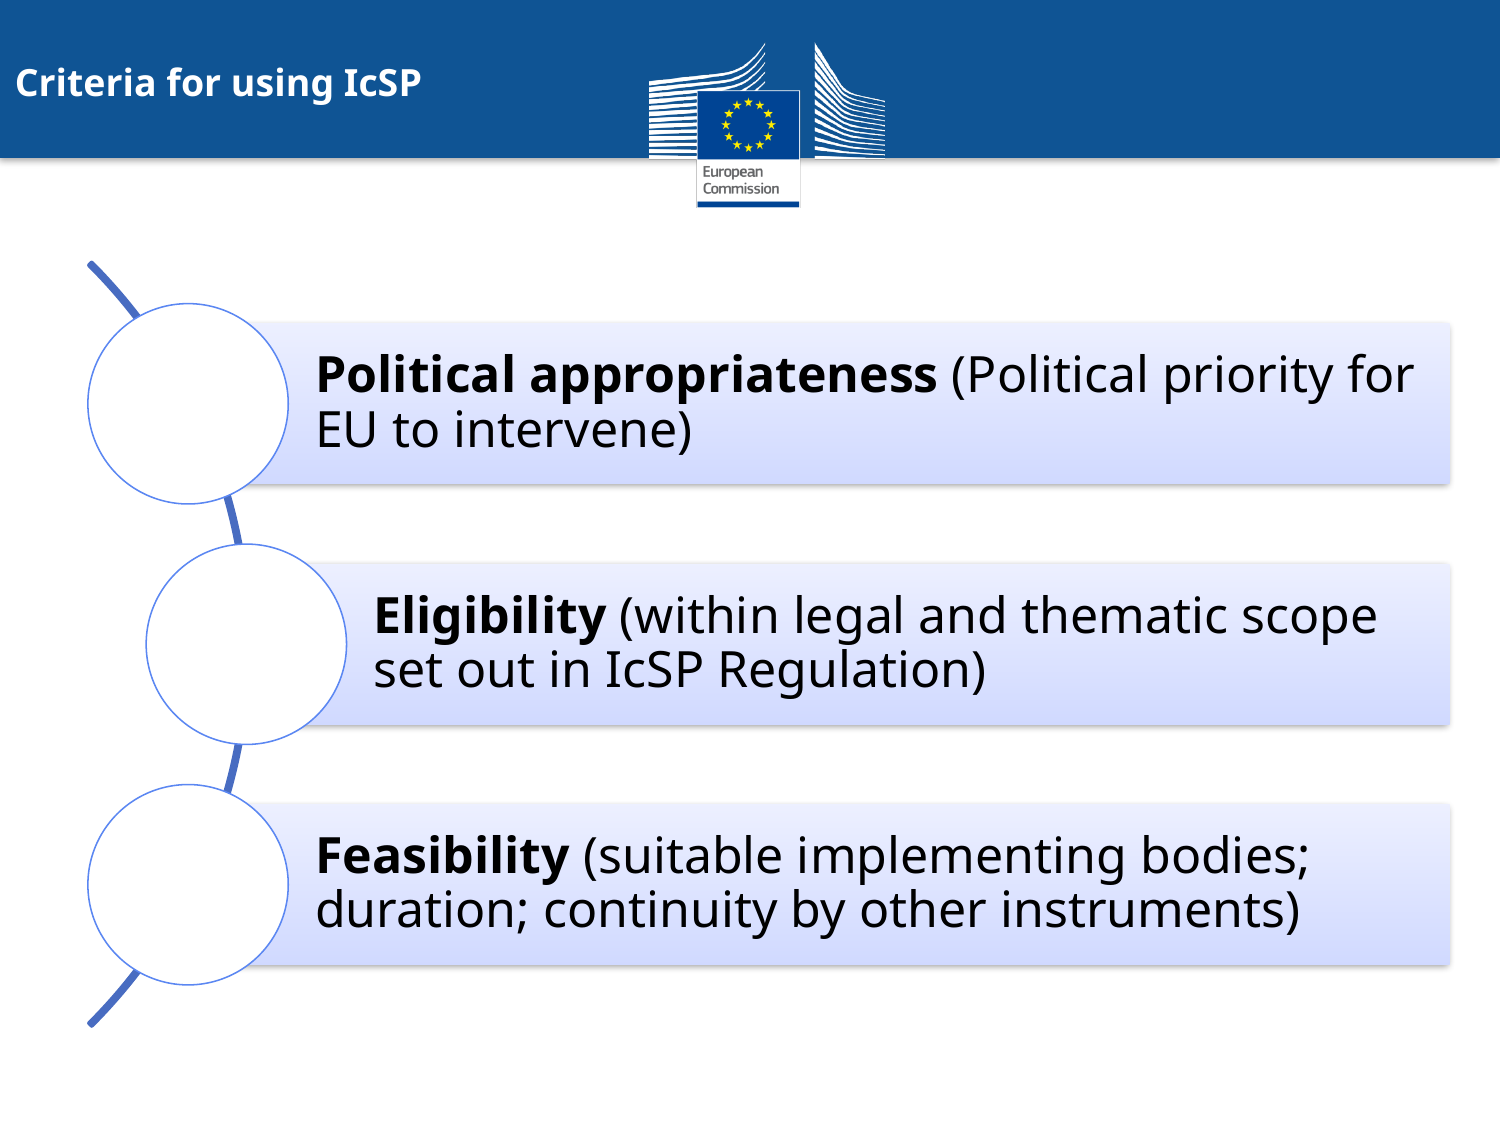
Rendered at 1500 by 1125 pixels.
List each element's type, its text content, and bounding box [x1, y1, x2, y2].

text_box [76, 243, 1461, 1046]
text_box Criteria for using IcSP [0, 54, 1258, 110]
picture [649, 42, 885, 54]
picture [649, 110, 885, 208]
